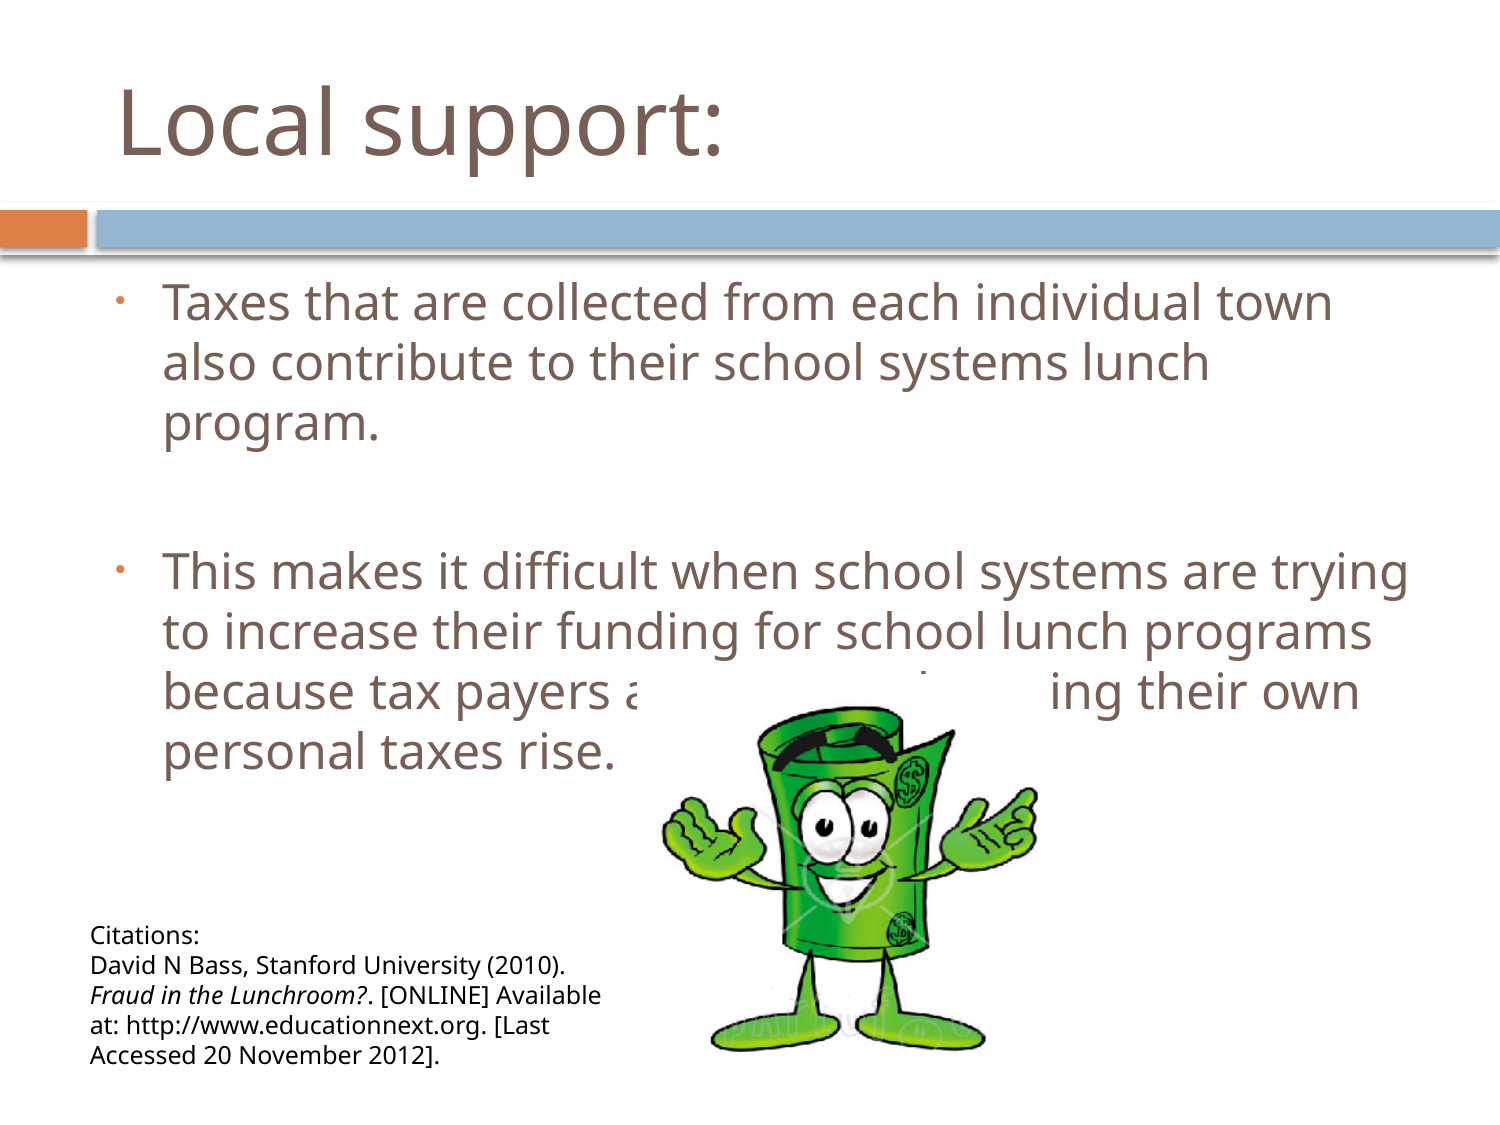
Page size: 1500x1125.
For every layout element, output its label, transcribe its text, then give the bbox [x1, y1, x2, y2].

picture [637, 674, 1053, 1076]
list Taxes that are collected from each individual town also contribute to their school systems lunch program. This makes it difficult when school systems are trying to increase their funding for school lunch programs because tax payers are constantly seeing their own personal taxes rise. [100, 262, 1438, 1000]
title Local support: [100, 37, 1438, 200]
text_box Citations: David N Bass, Stanford University (2010). Fraud in the Lunchroom?. [ONLINE] Available at: http://www.educationnext.org. [Last Accessed 20 November 2012]. [75, 912, 625, 1122]
